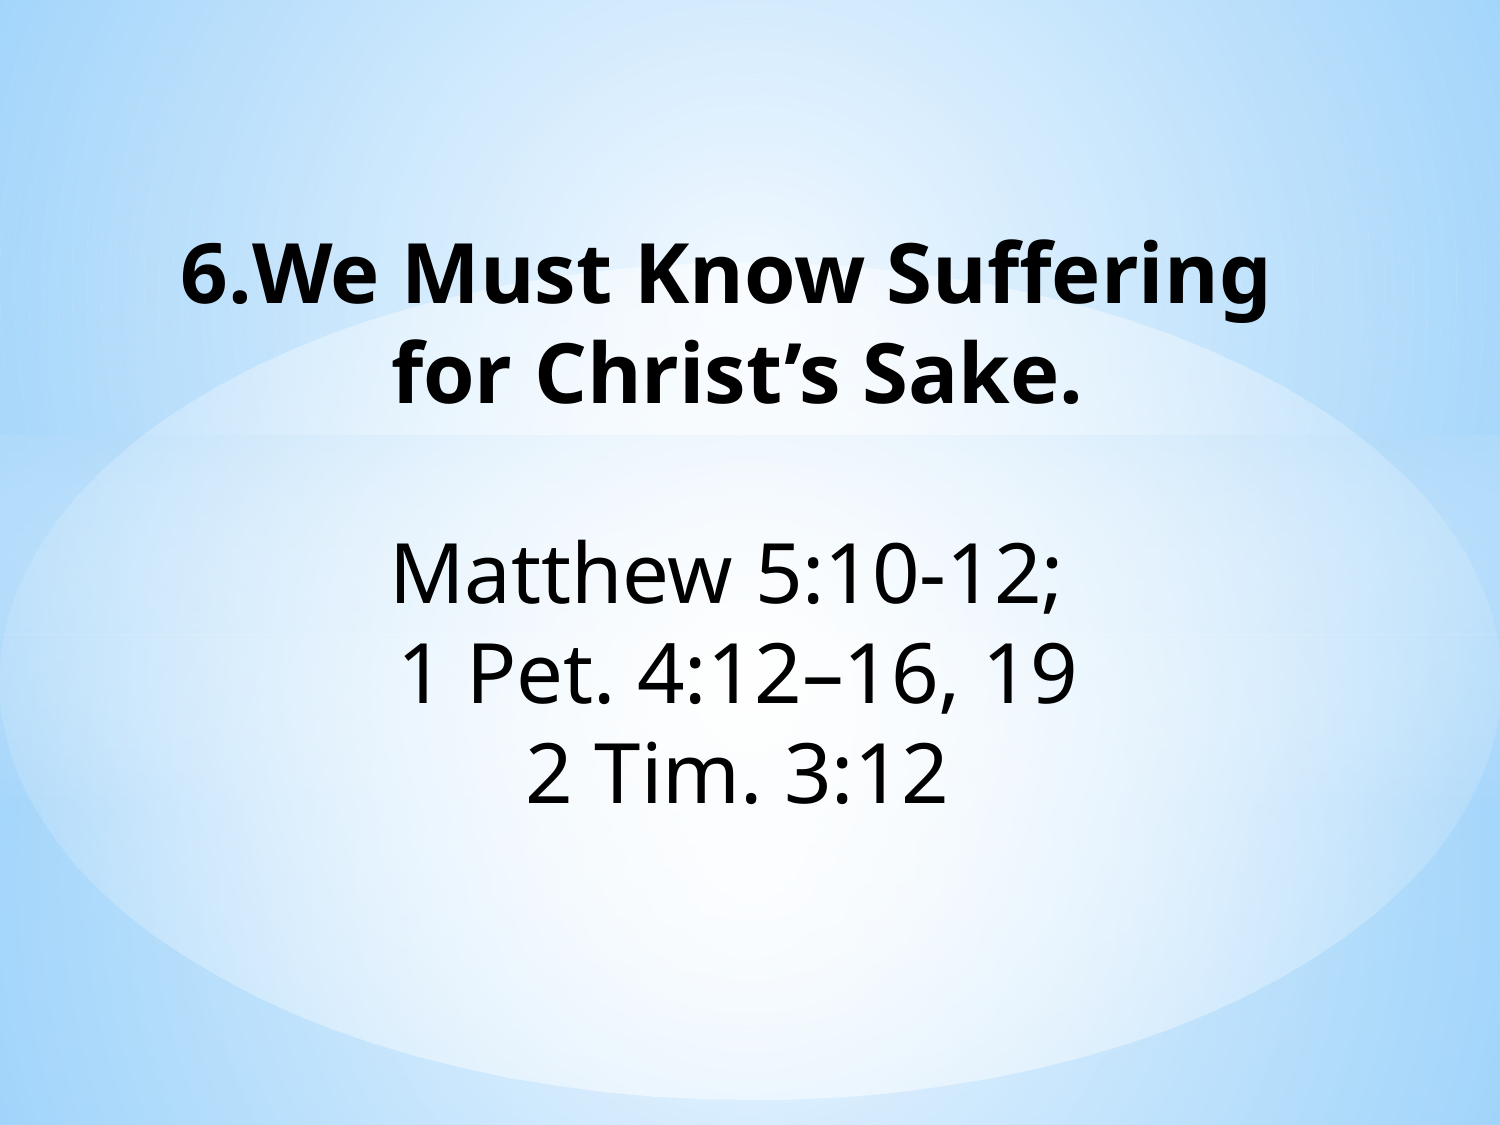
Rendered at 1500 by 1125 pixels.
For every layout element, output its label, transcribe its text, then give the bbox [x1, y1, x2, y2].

text_box We Must Know Suffering for Christ’s Sake. Matthew 5:10-12; 1 Pet. 4:12–16, 19 2 Tim. 3:12 [125, 212, 1350, 1027]
